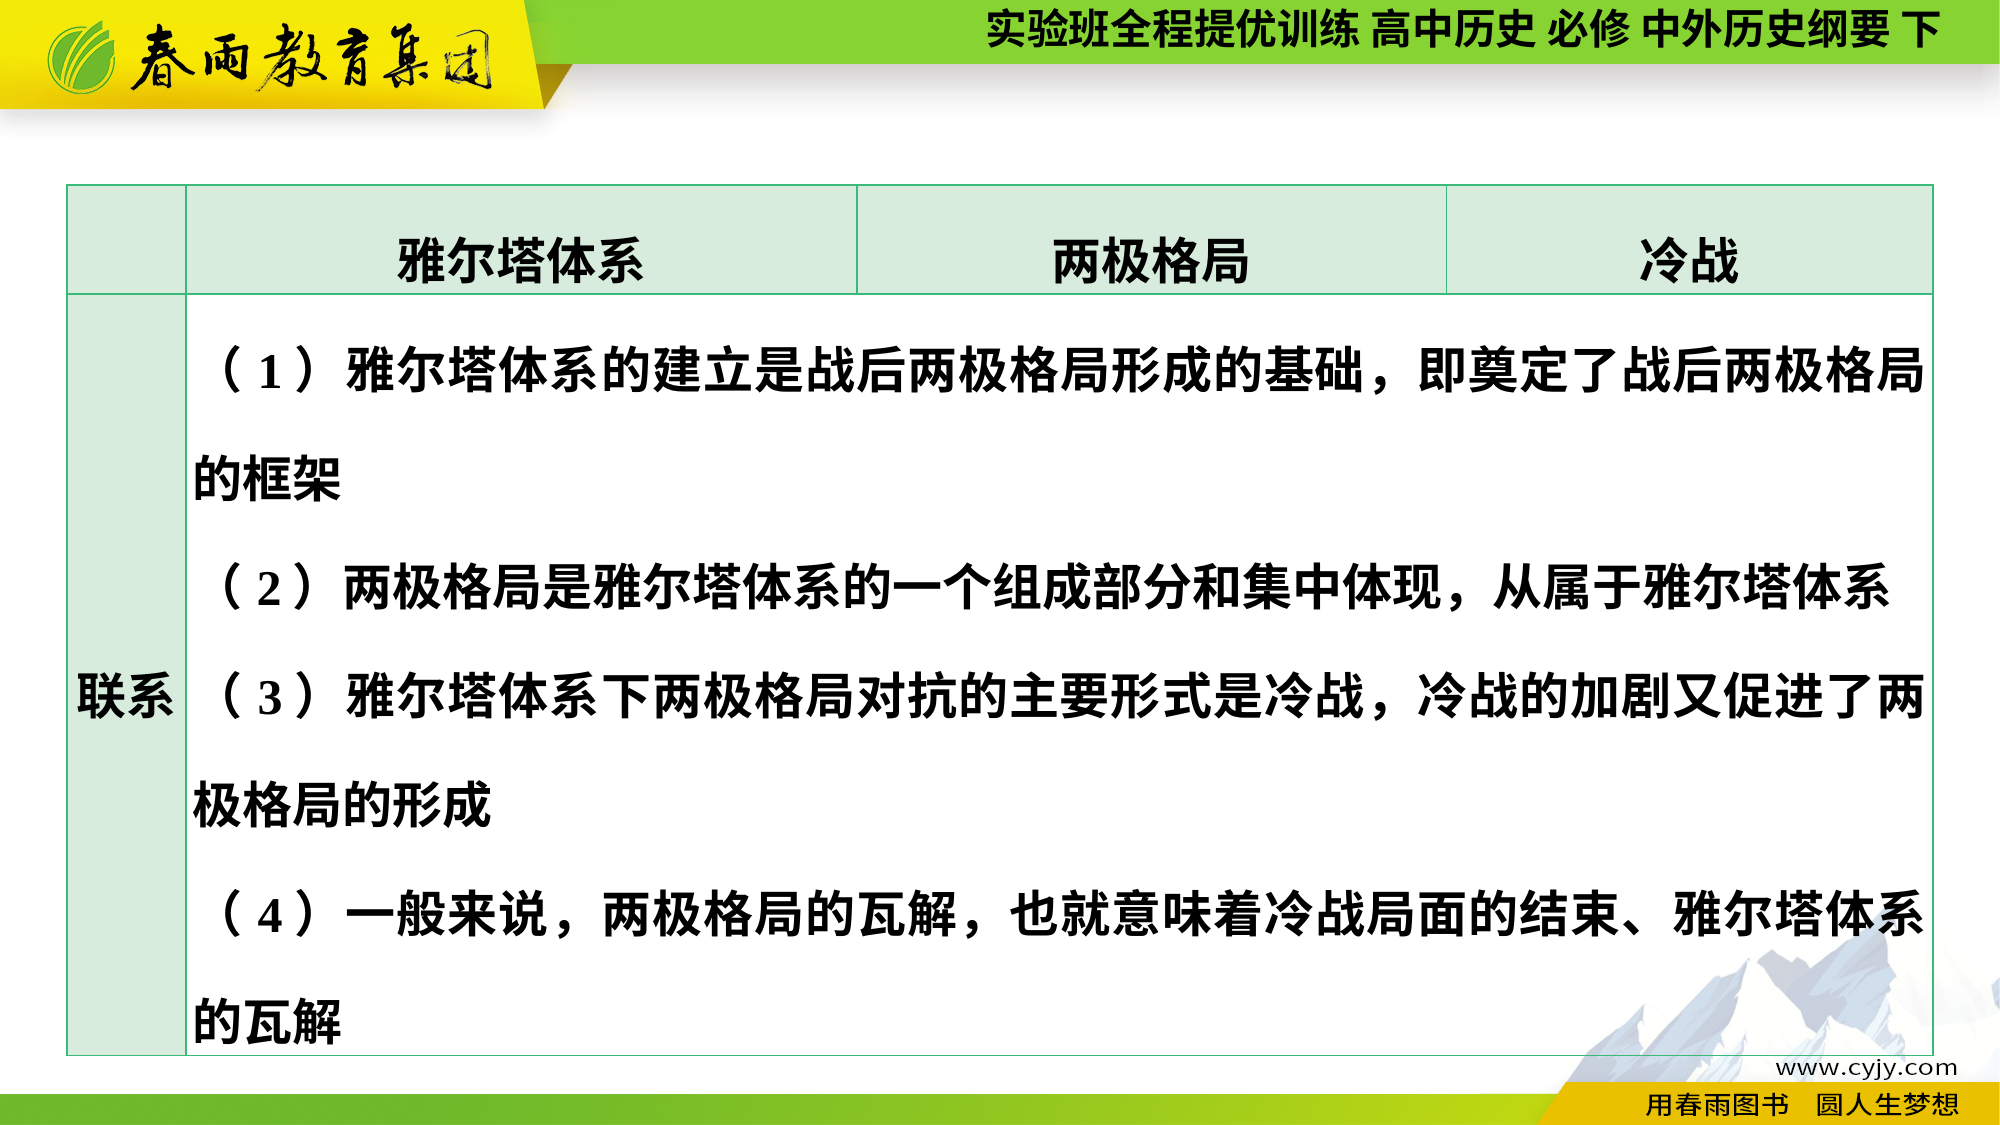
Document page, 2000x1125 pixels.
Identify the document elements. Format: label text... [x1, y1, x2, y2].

table_cell （1）雅尔塔体系的建立是战后两极格局形成的基础，即奠定了战后两极格局的框架 （2）两极格局是雅尔塔体系的一个组成部分和集中体现，从属于雅尔塔体系 （3）雅尔塔体系下两极格局对抗的主要形式是冷战，冷战的加剧又促进了两极格局的形成 （4）一般来说，两极格局的瓦解，也就意味着冷战局面的结束、雅尔塔体系的瓦解 [187, 295, 1932, 1055]
table_header 雅尔塔体系 [187, 186, 856, 293]
table_header [68, 186, 185, 293]
table_cell 联系 [68, 295, 185, 1055]
table_header 冷战 [1447, 186, 1932, 293]
table_header 两极格局 [858, 186, 1446, 293]
picture [0, 0, 2000, 1125]
